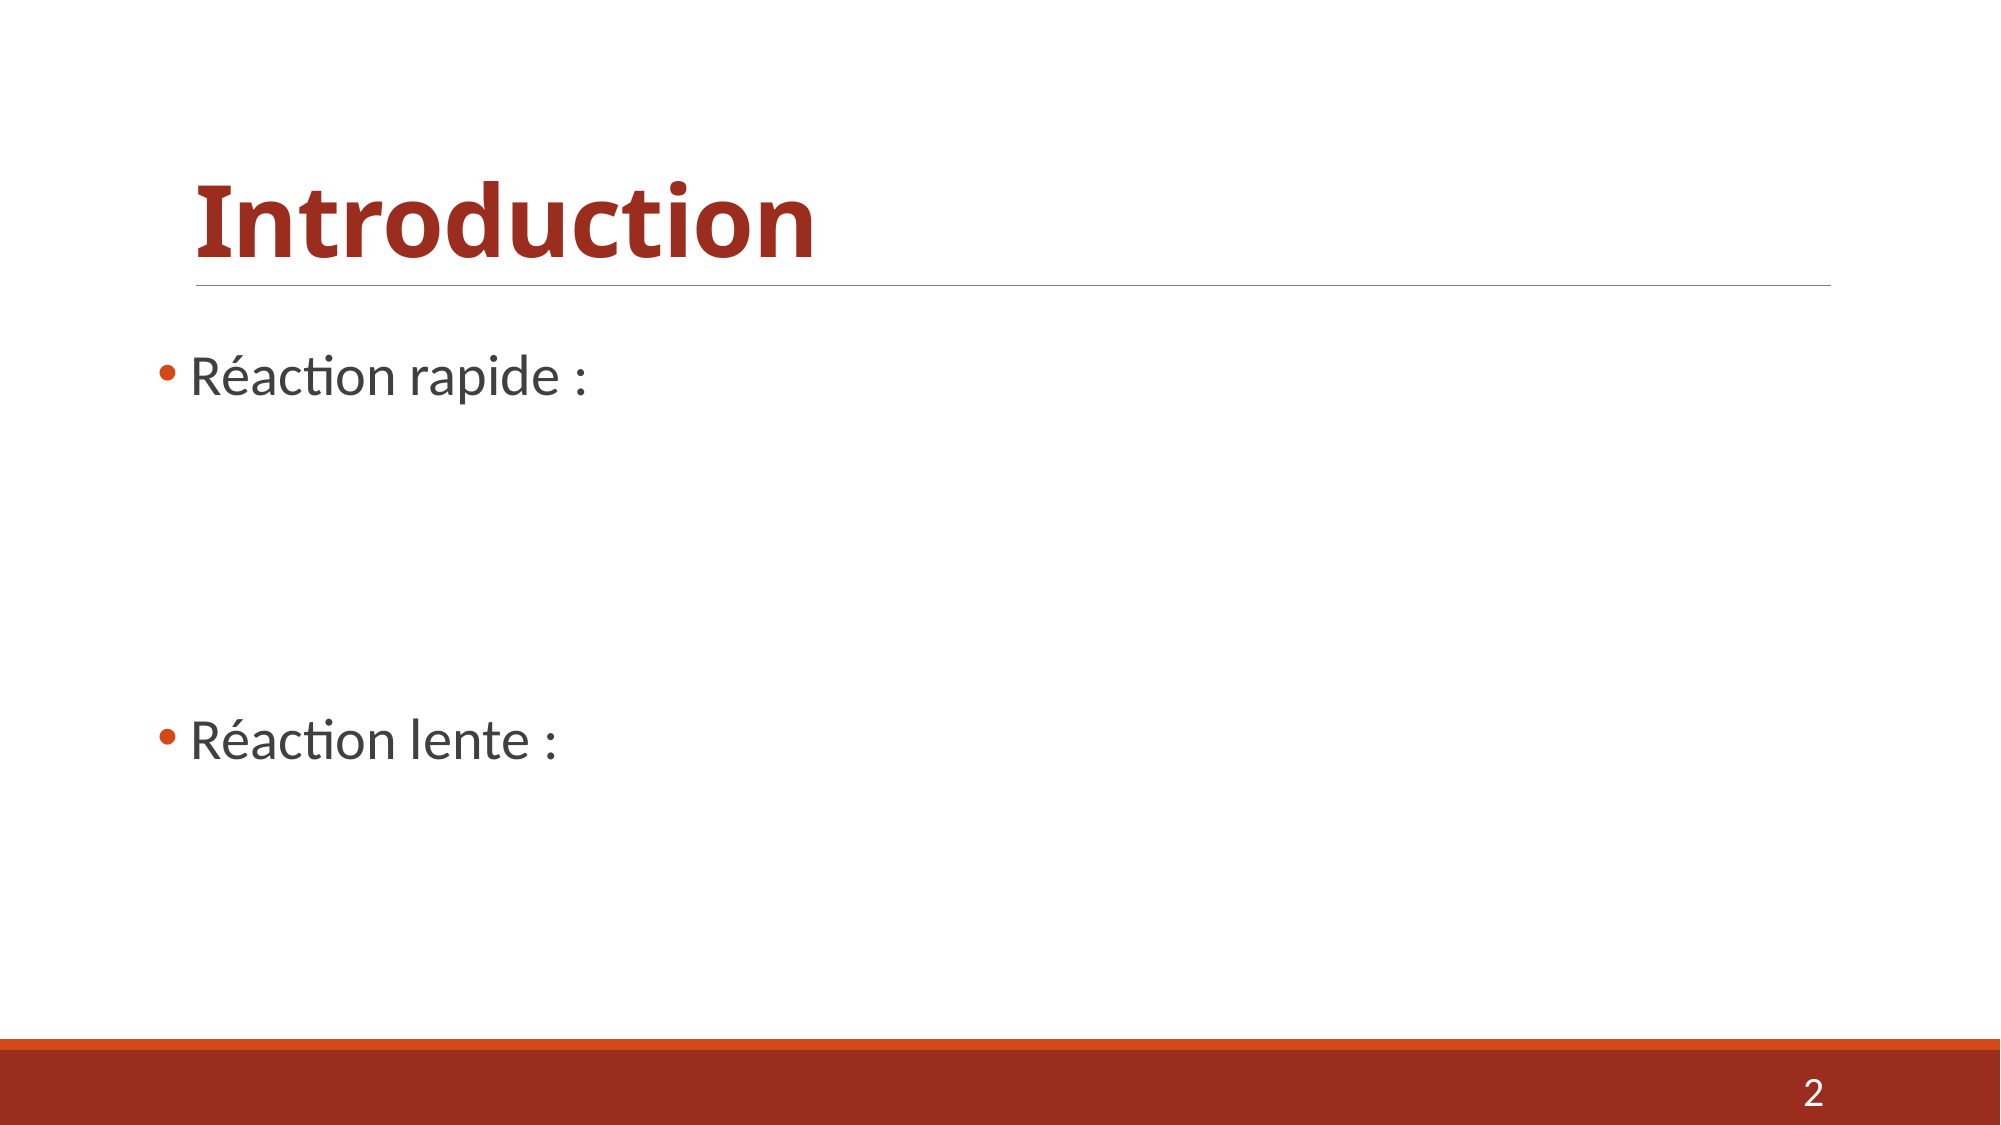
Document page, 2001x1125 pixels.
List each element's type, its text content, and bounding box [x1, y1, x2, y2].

slide_number 2 [1624, 1059, 1840, 1120]
title Introduction [180, 47, 1830, 285]
